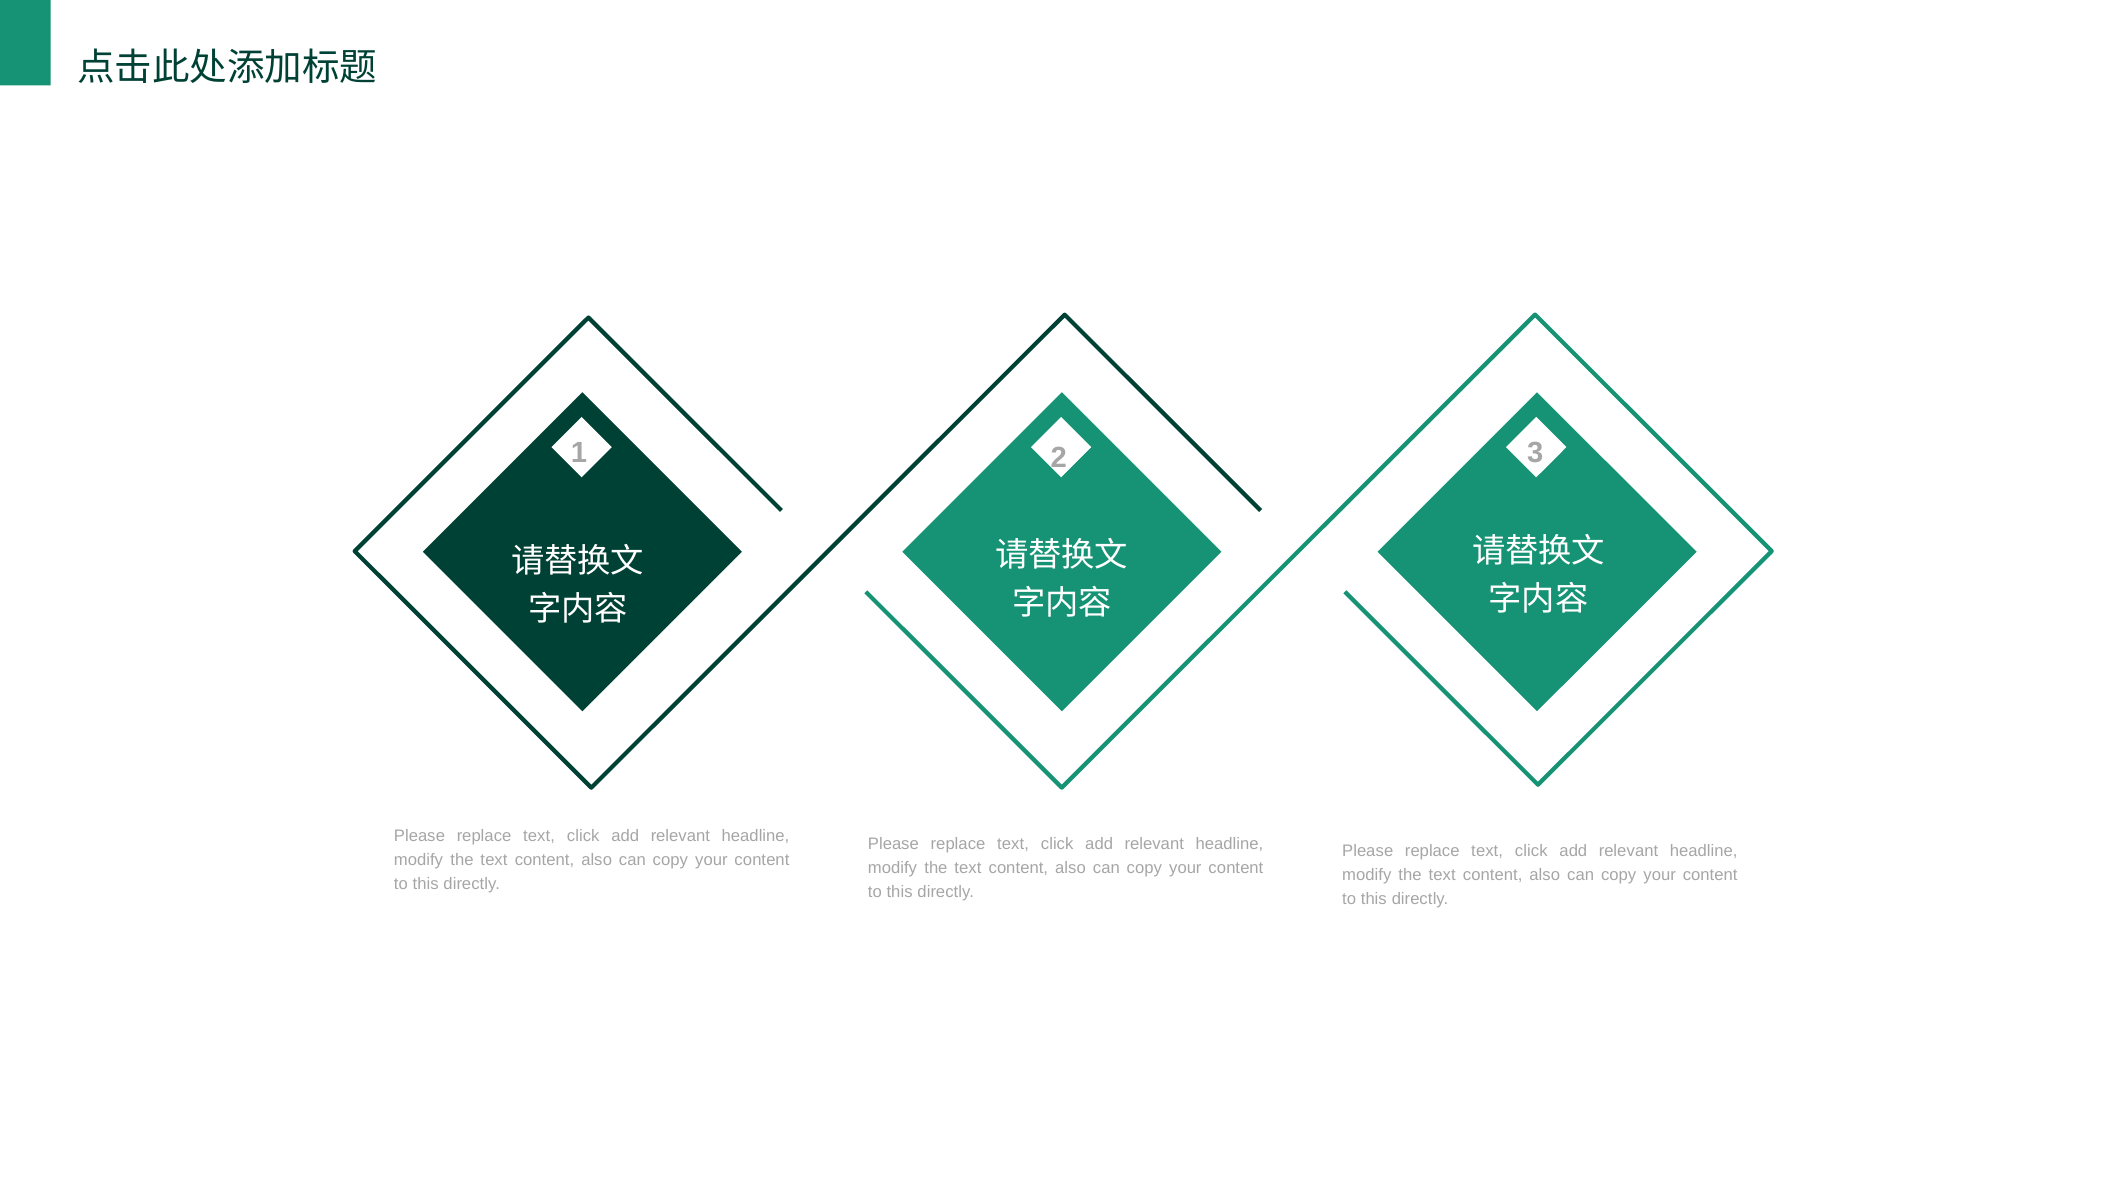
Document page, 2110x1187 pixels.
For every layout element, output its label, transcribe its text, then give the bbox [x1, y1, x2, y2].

text_box Please replace text, click add relevant headline, modify the text content, also can copy your content to this directly. [1342, 835, 1739, 908]
text_box Please replace text, click add relevant headline, modify the text content, also can copy your content to this directly. [393, 821, 790, 893]
text_box Please replace text, click add relevant headline, modify the text content, also can copy your content to this directly. [867, 828, 1265, 901]
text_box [354, 314, 1772, 788]
text_box 点击此处添加标题 [62, 35, 417, 94]
